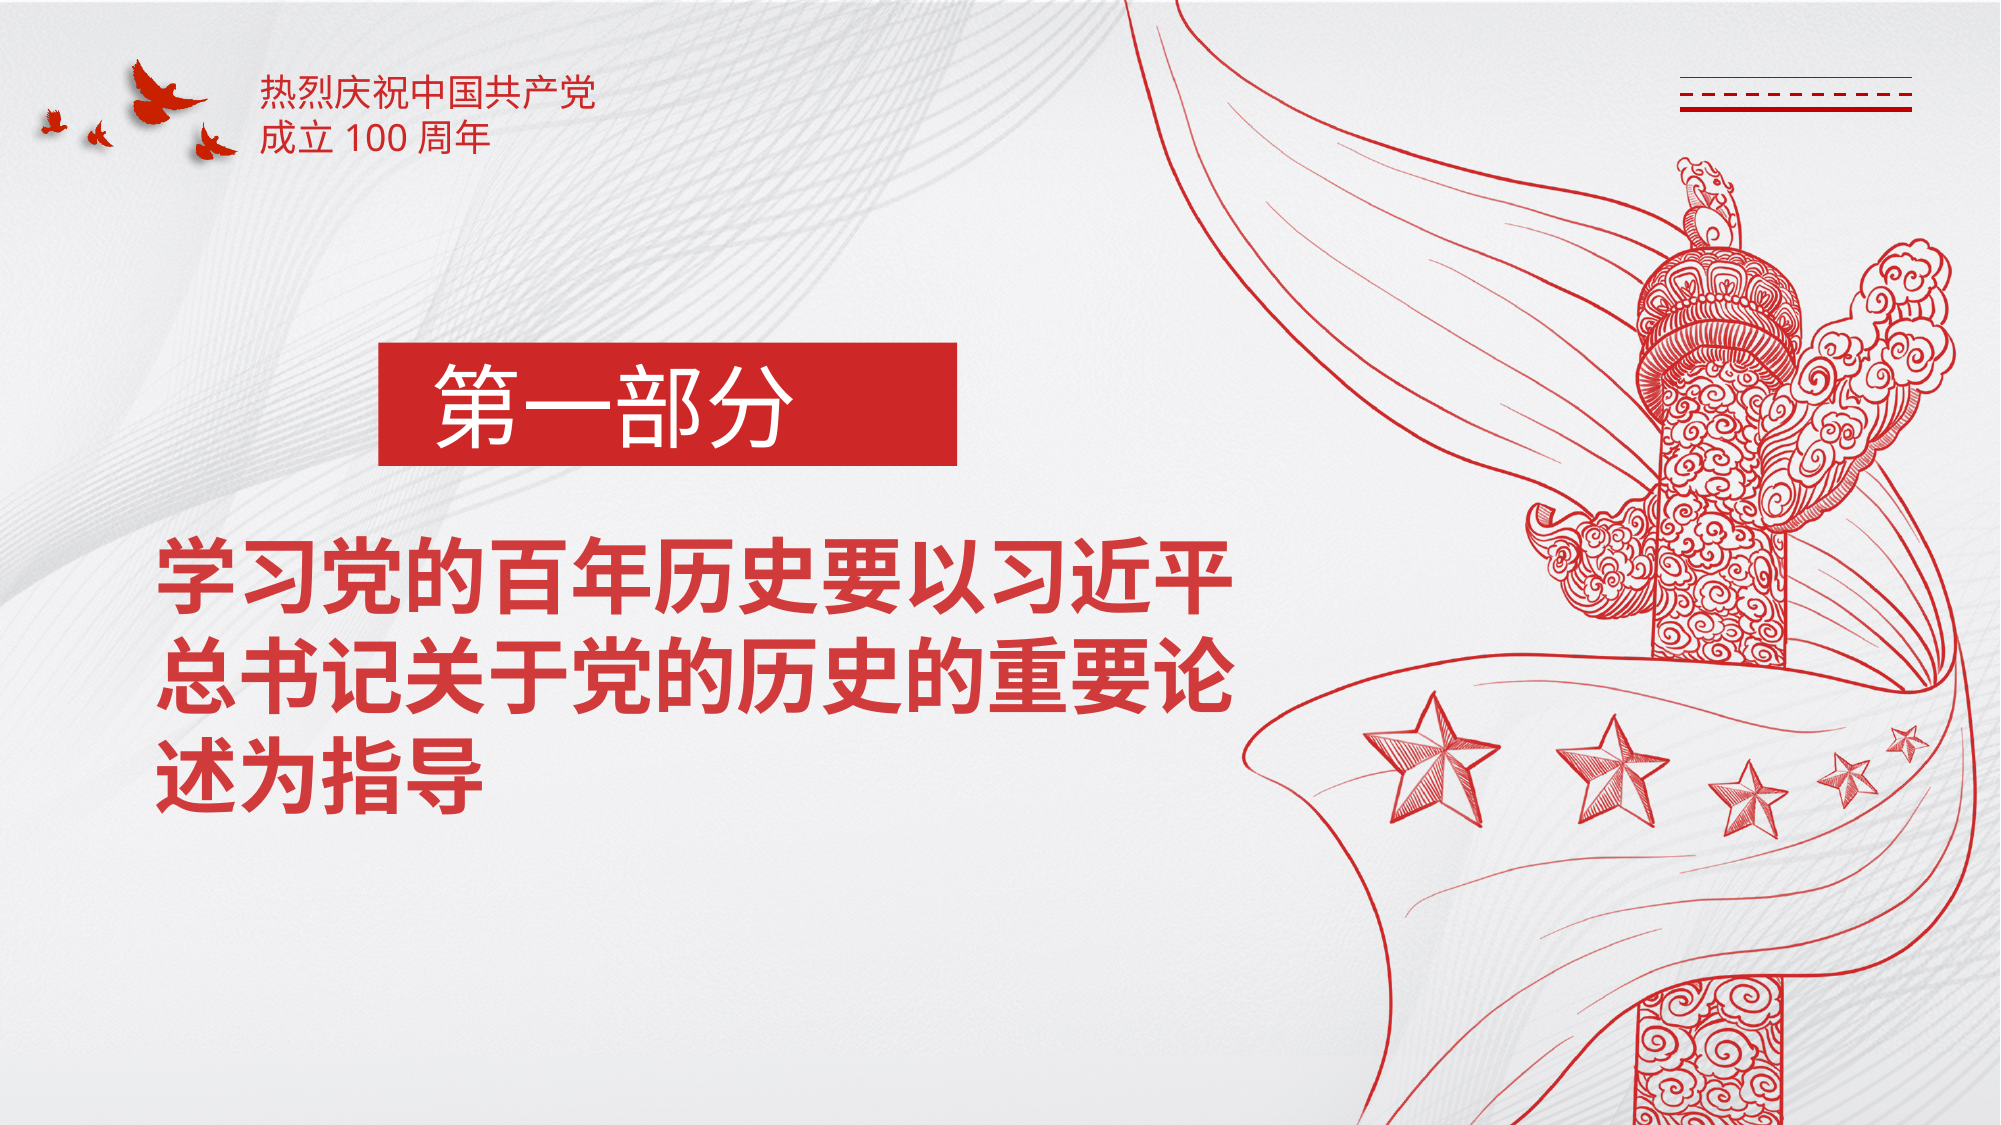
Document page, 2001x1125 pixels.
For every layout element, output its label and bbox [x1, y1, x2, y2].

picture [0, 0, 2000, 1125]
text_box [41, 59, 1123, 168]
text_box [378, 342, 958, 469]
